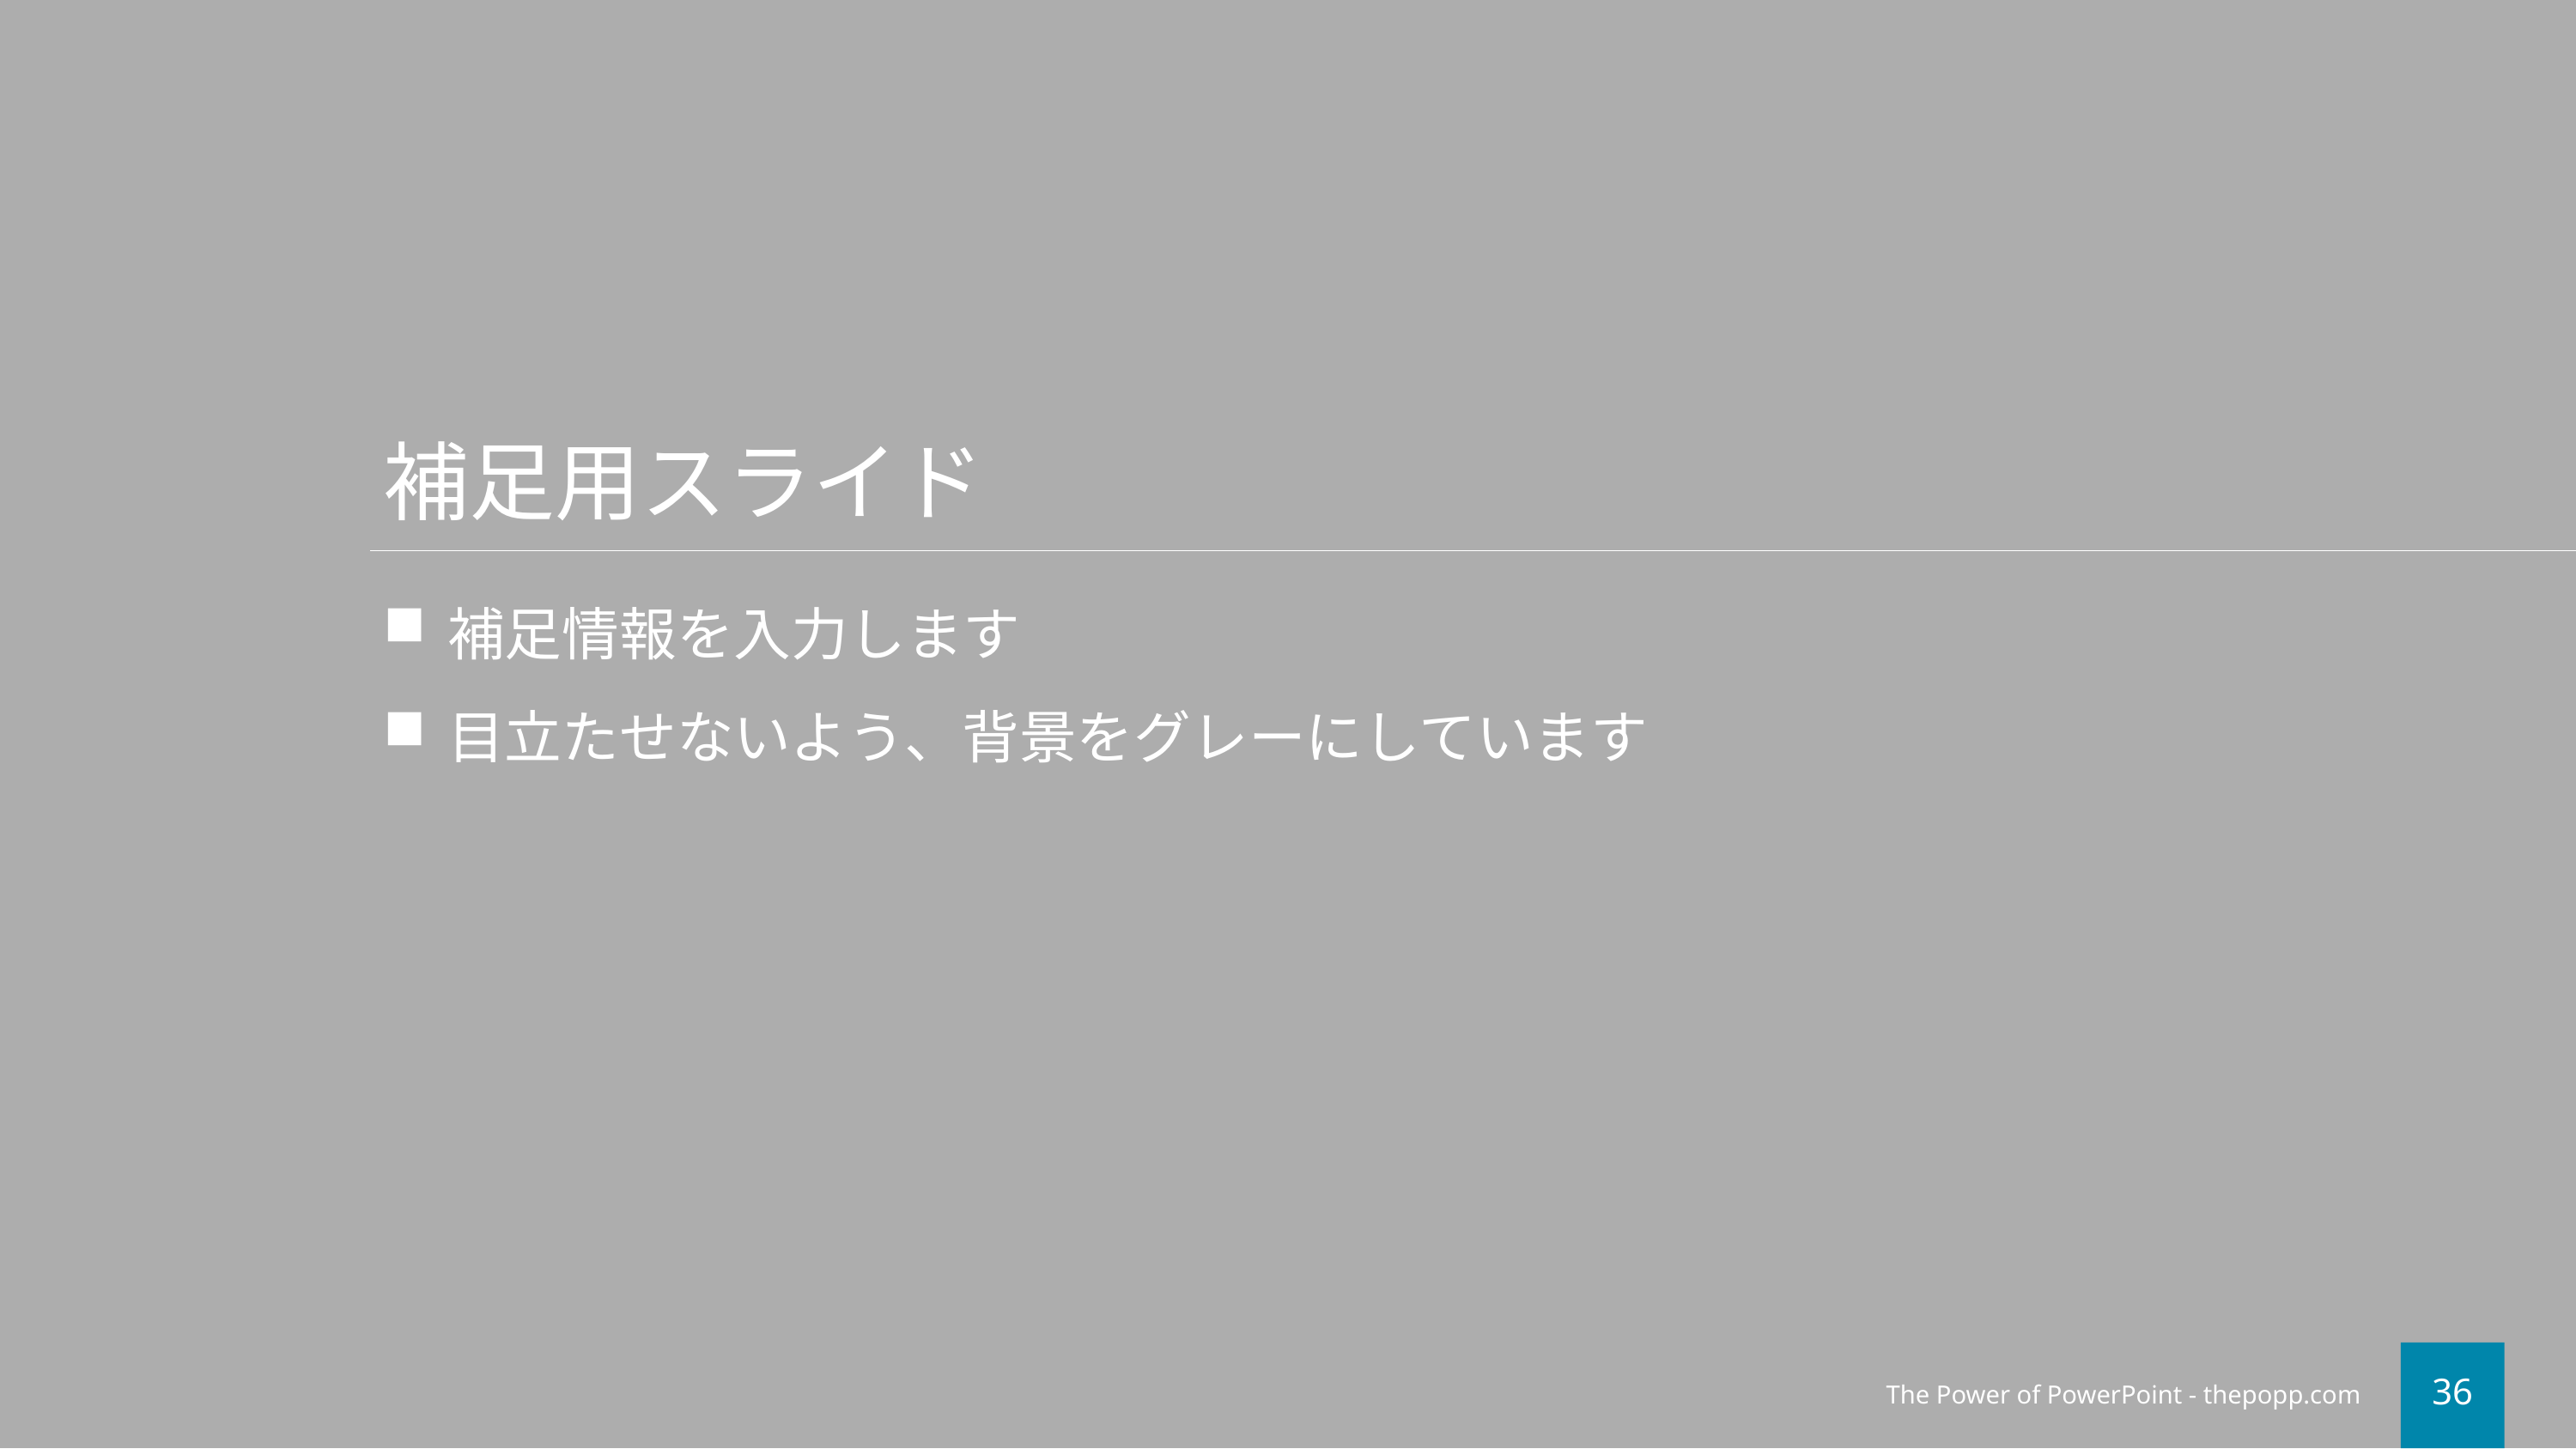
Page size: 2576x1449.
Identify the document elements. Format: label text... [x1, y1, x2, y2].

footer The Power of PowerPoint - thepopp.com [1504, 1355, 2374, 1433]
title 補足用スライド [370, 385, 2206, 537]
list 補足情報を入力します 目立たせないよう、背景をグレーにしています [370, 577, 2206, 1223]
slide_number 36 [2400, 1355, 2505, 1433]
